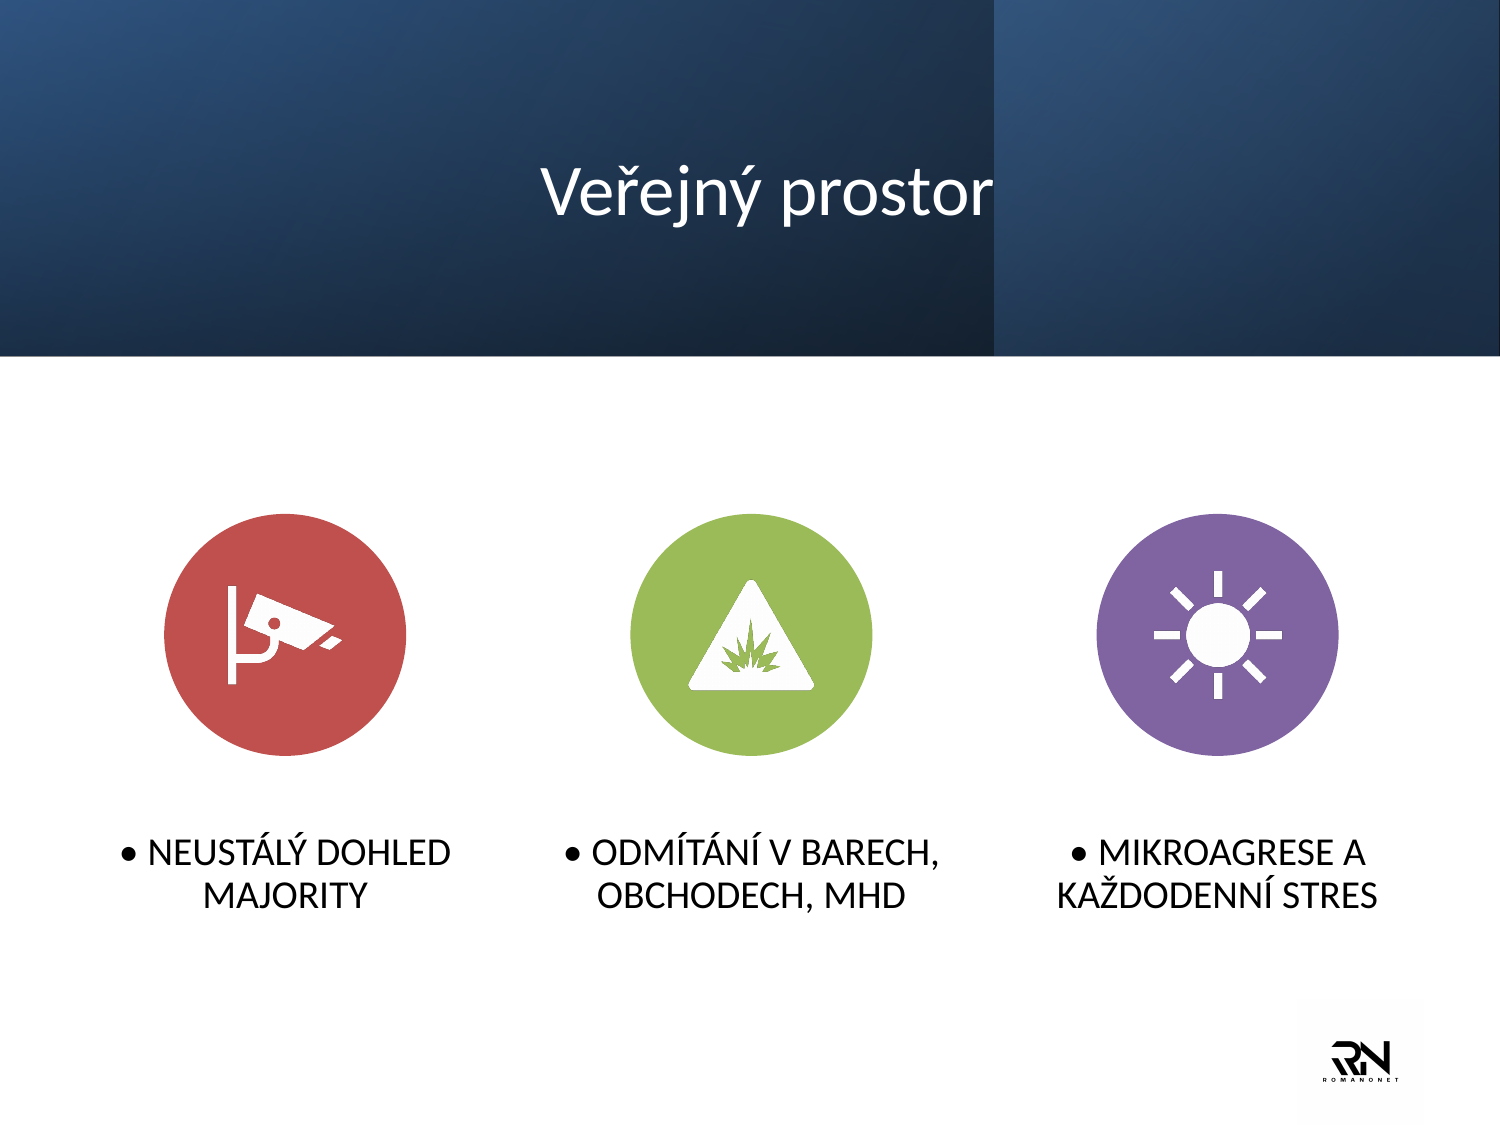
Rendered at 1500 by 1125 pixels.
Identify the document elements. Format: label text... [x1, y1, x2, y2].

title Veřejný prostor [170, 57, 1366, 316]
picture [1297, 998, 1424, 1125]
text_box [0, 0, 1500, 357]
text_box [86, 513, 1417, 950]
text_box [0, 357, 1500, 1125]
